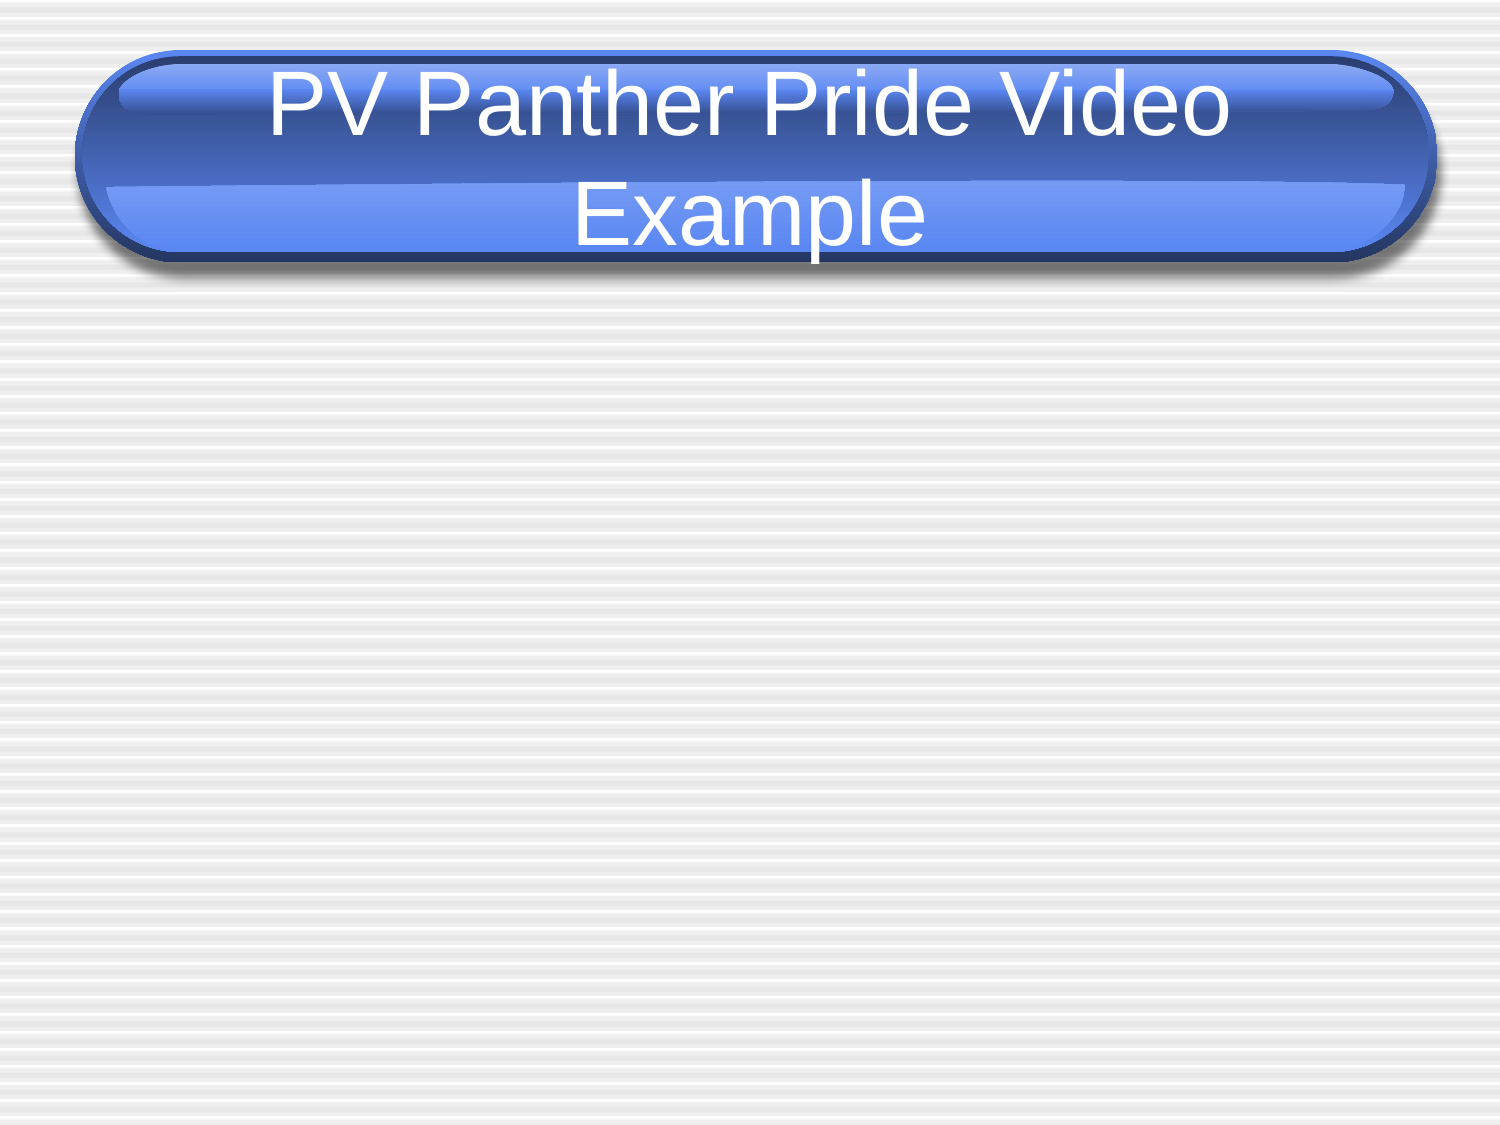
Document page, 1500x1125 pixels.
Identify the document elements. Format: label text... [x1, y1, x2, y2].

picture [0, 0, 1500, 1125]
title PV Panther Pride Video Example [112, 60, 1388, 249]
